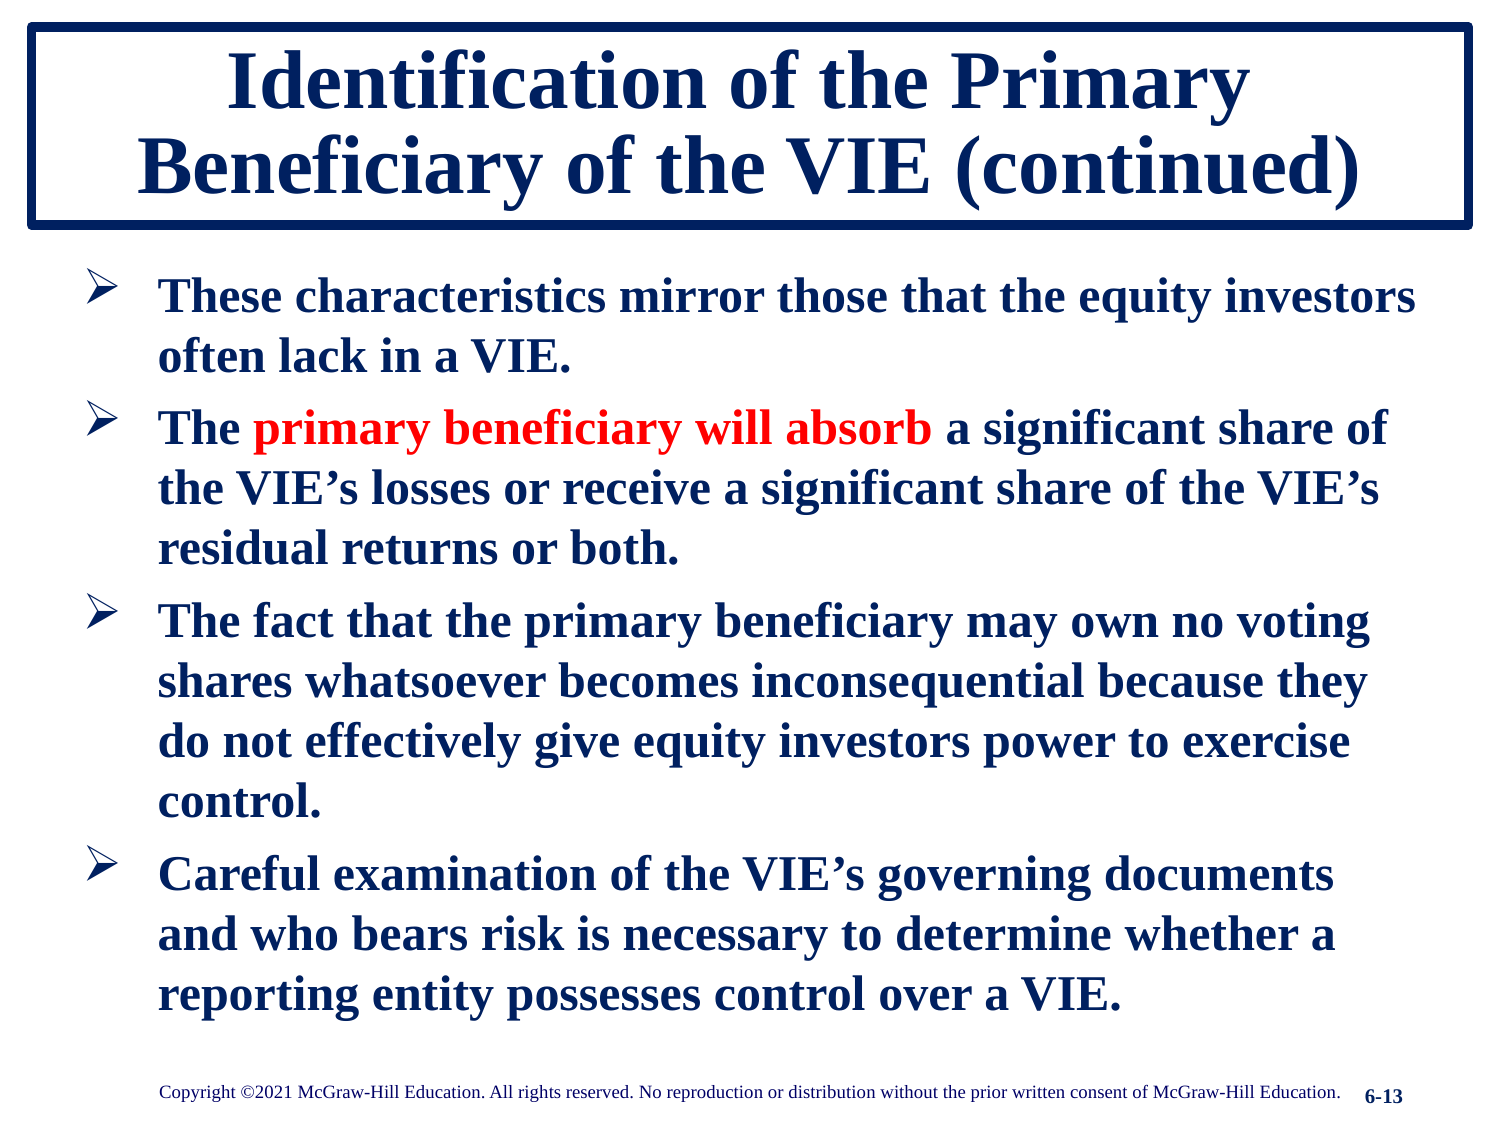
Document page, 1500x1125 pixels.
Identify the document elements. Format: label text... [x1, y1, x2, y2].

list These characteristics mirror those that the equity investors often lack in a VIE. The primary beneficiary will absorb a significant share of the VIE’s losses or receive a significant share of the VIE’s residual returns or both. The fact that the primary beneficiary may own no voting shares whatsoever becomes inconsequential because they do not effectively give equity investors power to exercise control. Careful examination of the VIE’s governing documents and who bears risk is necessary to determine whether a reporting entity possesses control over a VIE. [67, 254, 1433, 1065]
text_box Copyright ©2021 McGraw-Hill Education. All rights reserved. No reproduction or distribution without the prior written consent of McGraw-Hill Education. [76, 1072, 1424, 1110]
title Identification of the Primary Beneficiary of the VIE (continued) [27, 22, 1473, 230]
slide_number 6-13 [1350, 1074, 1438, 1125]
